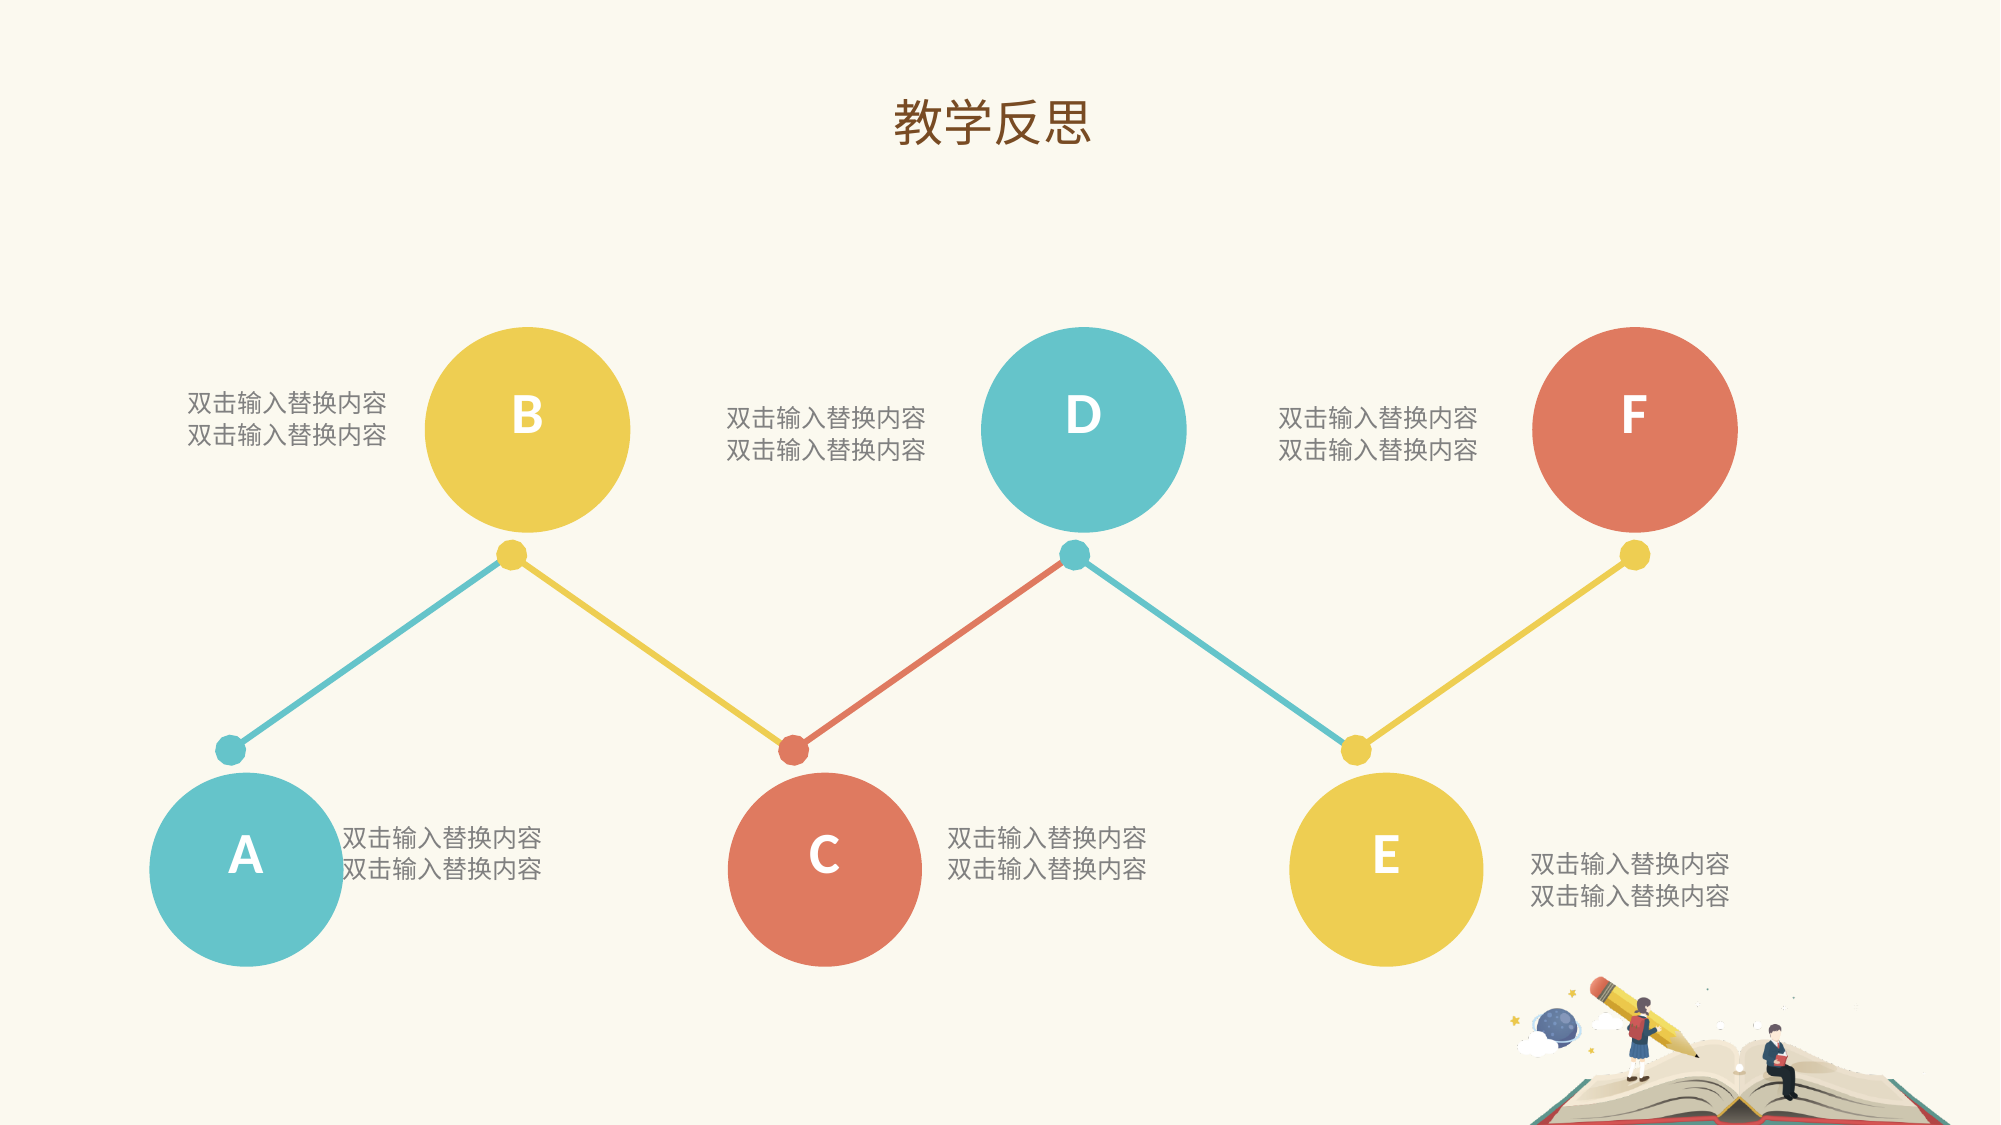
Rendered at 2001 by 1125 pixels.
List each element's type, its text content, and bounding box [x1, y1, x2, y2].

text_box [199, 652, 1666, 716]
text_box 双击输入替换内容 双击输入替换内容 [1263, 394, 1540, 472]
text_box 双击输入替换内容 双击输入替换内容 [933, 813, 1210, 891]
text_box E [1288, 771, 1485, 968]
text_box 双击输入替换内容 双击输入替换内容 [712, 394, 988, 472]
text_box C [726, 771, 924, 968]
text_box 教学反思 [663, 84, 1324, 160]
text_box 双击输入替换内容 双击输入替换内容 [327, 813, 604, 891]
text_box B [427, 326, 632, 534]
picture [1505, 947, 1992, 1125]
text_box 双击输入替换内容 双击输入替换内容 [172, 379, 449, 457]
text_box 双击输入替换内容 双击输入替换内容 [1515, 840, 1792, 918]
text_box D [986, 326, 1188, 534]
text_box F [1537, 326, 1739, 534]
text_box A [148, 771, 343, 968]
